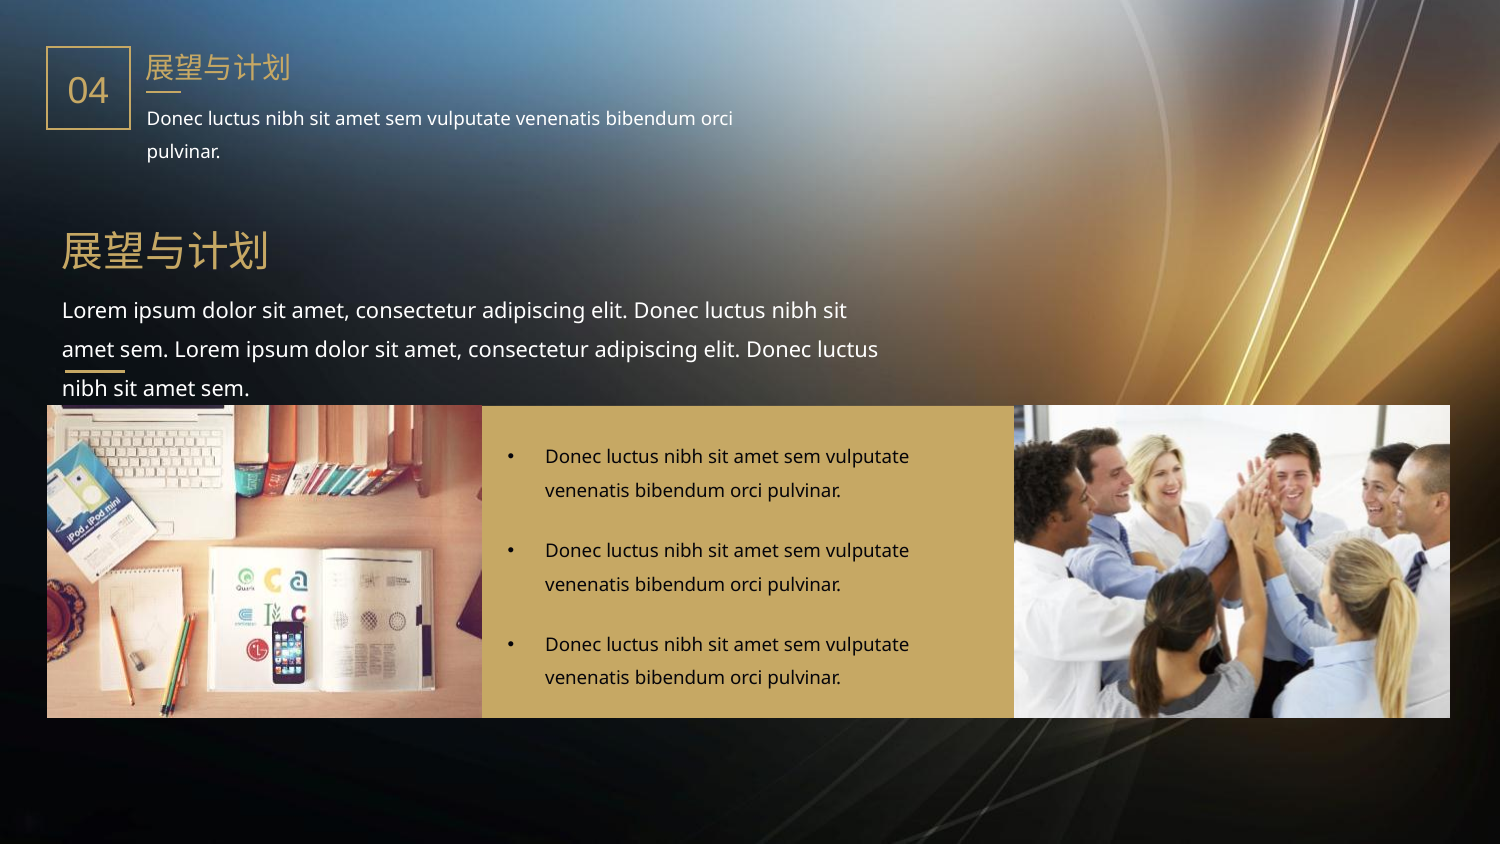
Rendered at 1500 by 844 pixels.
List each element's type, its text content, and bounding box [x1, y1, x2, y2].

text_box Donec luctus nibh sit amet sem vulputate venenatis bibendum orci pulvinar. [492, 613, 970, 696]
text_box Lorem ipsum dolor sit amet, consectetur adipiscing elit. Donec luctus nibh sit amet sem. Lorem ipsum dolor sit amet, consectetur adipiscing elit. Donec luctus nibh sit amet sem. [47, 275, 918, 405]
text_box 展望与计划 [47, 216, 415, 282]
text_box Donec luctus nibh sit amet sem vulputate venenatis bibendum orci pulvinar. [131, 87, 756, 171]
text_box Donec luctus nibh sit amet sem vulputate venenatis bibendum orci pulvinar. [492, 519, 970, 603]
text_box Donec luctus nibh sit amet sem vulputate venenatis bibendum orci pulvinar. [492, 426, 970, 509]
text_box 展望与计划 [130, 41, 307, 92]
picture [0, 0, 1500, 844]
text_box [481, 405, 1019, 719]
text_box 04 [46, 46, 131, 130]
